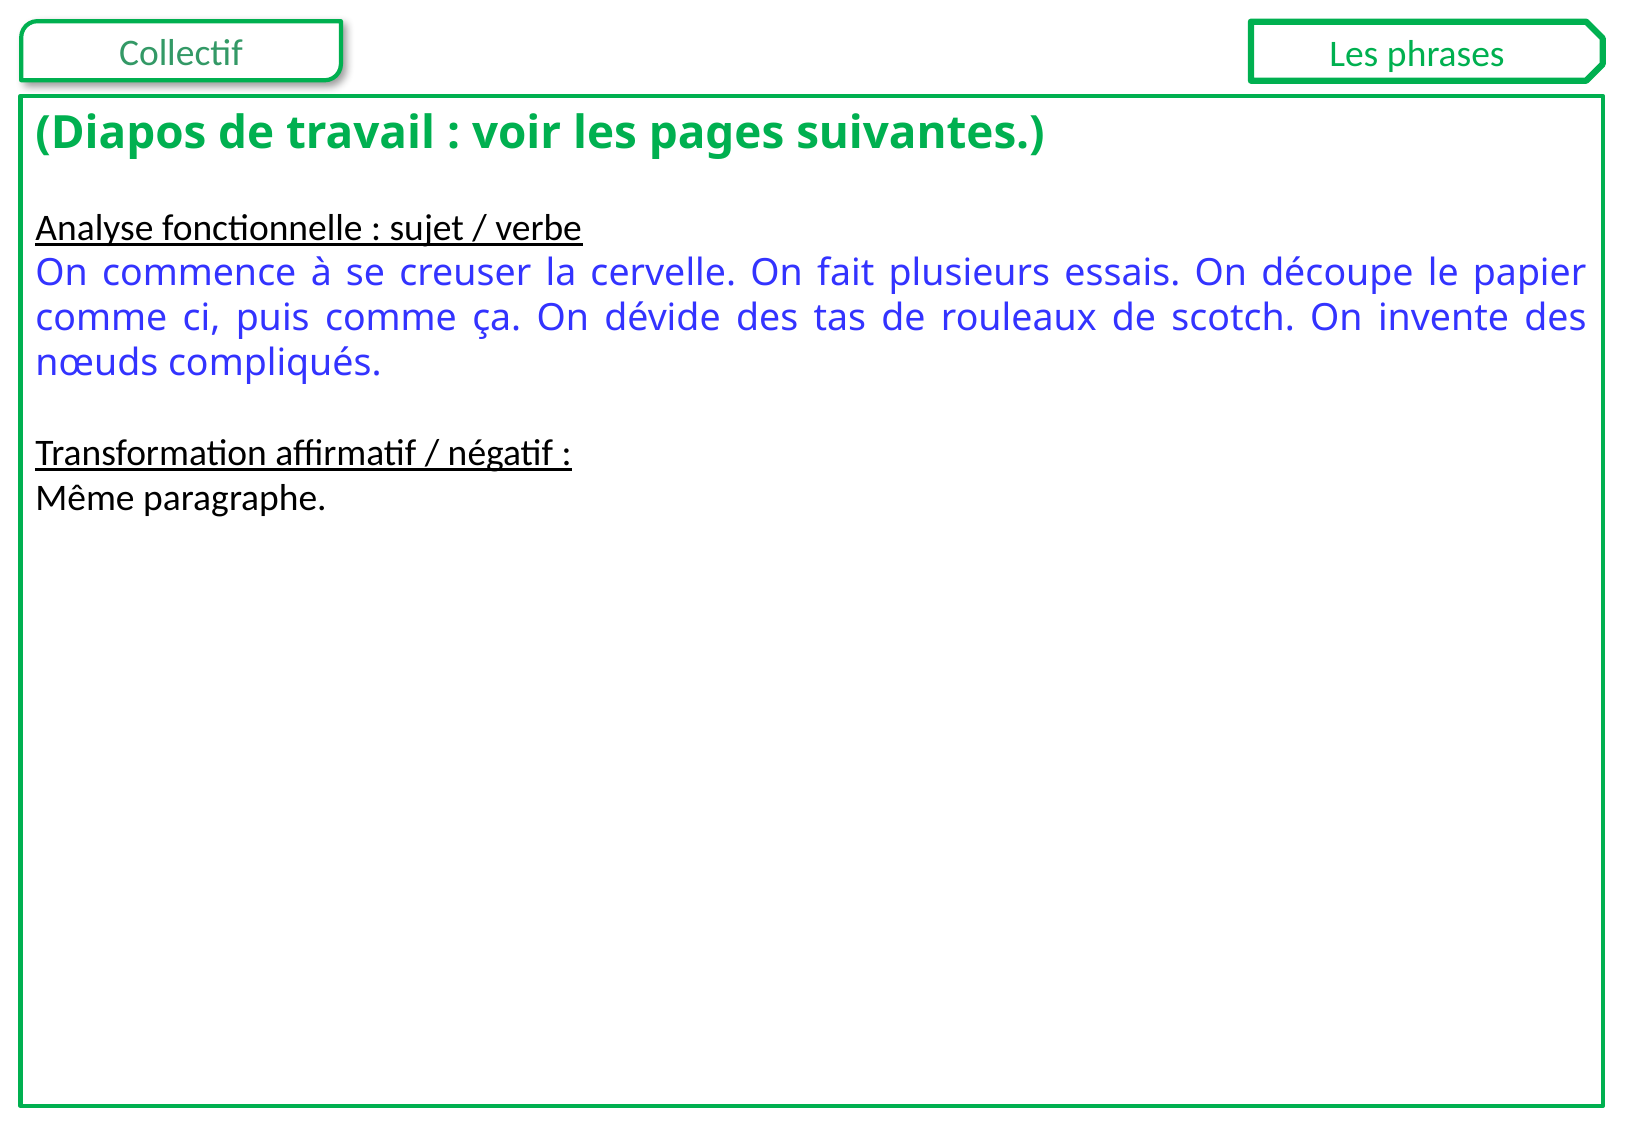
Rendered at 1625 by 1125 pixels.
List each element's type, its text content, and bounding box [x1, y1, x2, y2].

list Les phrases [1250, 21, 1584, 81]
list (Diapos de travail : voir les pages suivantes.) Analyse fonctionnelle : sujet / verbe On commence à se creuser la cervelle. On fait plusieurs essais. On découpe le papier comme ci, puis comme ça. On dévide des tas de rouleaux de scotch. On invente des nœuds compliqués. Transformation affirmatif / négatif : Même paragraphe. [18, 94, 1605, 1108]
